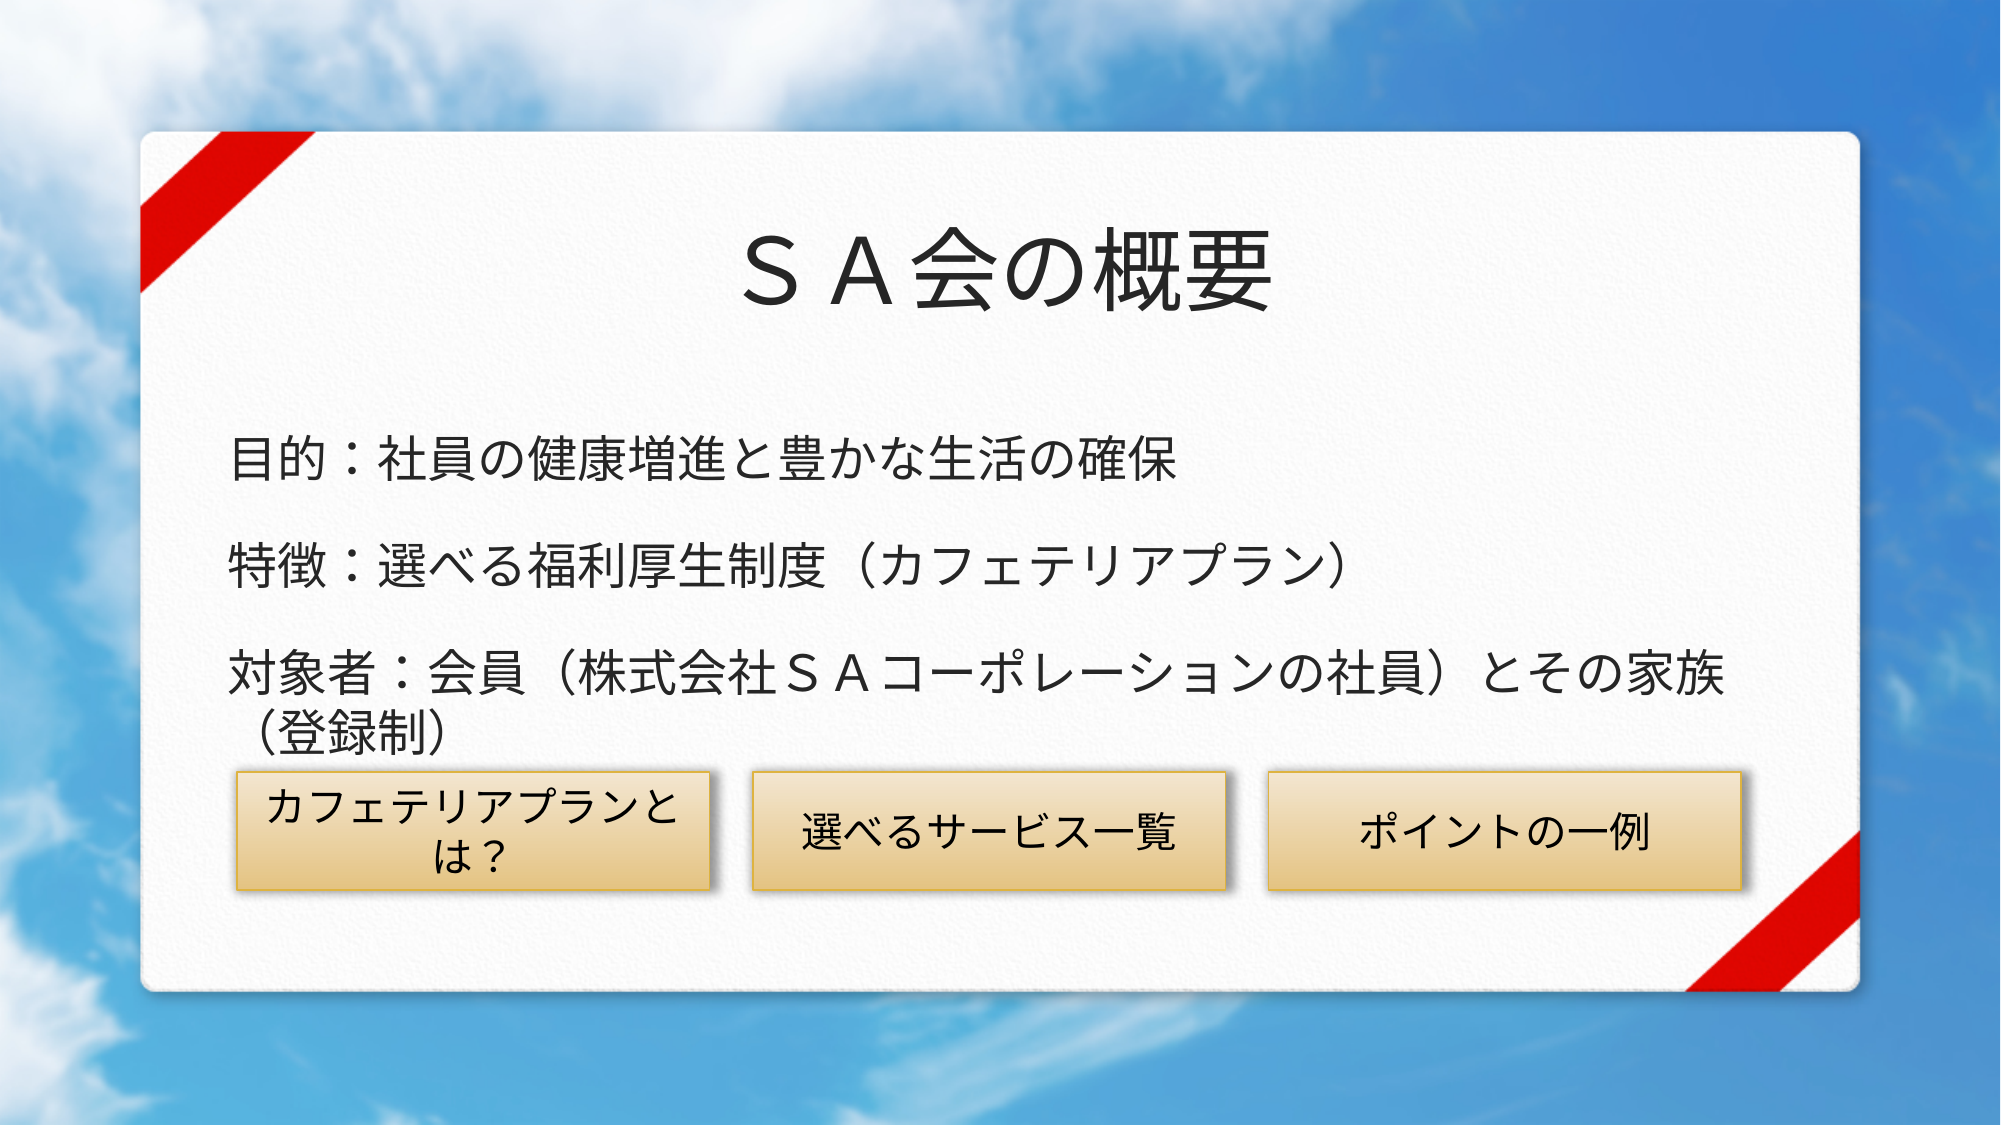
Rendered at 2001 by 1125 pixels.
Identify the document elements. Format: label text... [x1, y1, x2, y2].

picture [0, 0, 2001, 1125]
text_box 選べるサービス一覧 [752, 771, 1226, 891]
title ＳＡ会の概要 [212, 161, 1788, 375]
list 目的：社員の健康増進と豊かな生活の確保 特徴：選べる福利厚生制度（カフェテリアプラン） 対象者：会員（株式会社ＳＡコーポレーションの社員）とその家族（登録制） [212, 419, 1788, 964]
text_box ポイントの一例 [1268, 771, 1742, 891]
text_box カフェテリアプランとは？ [236, 771, 710, 891]
